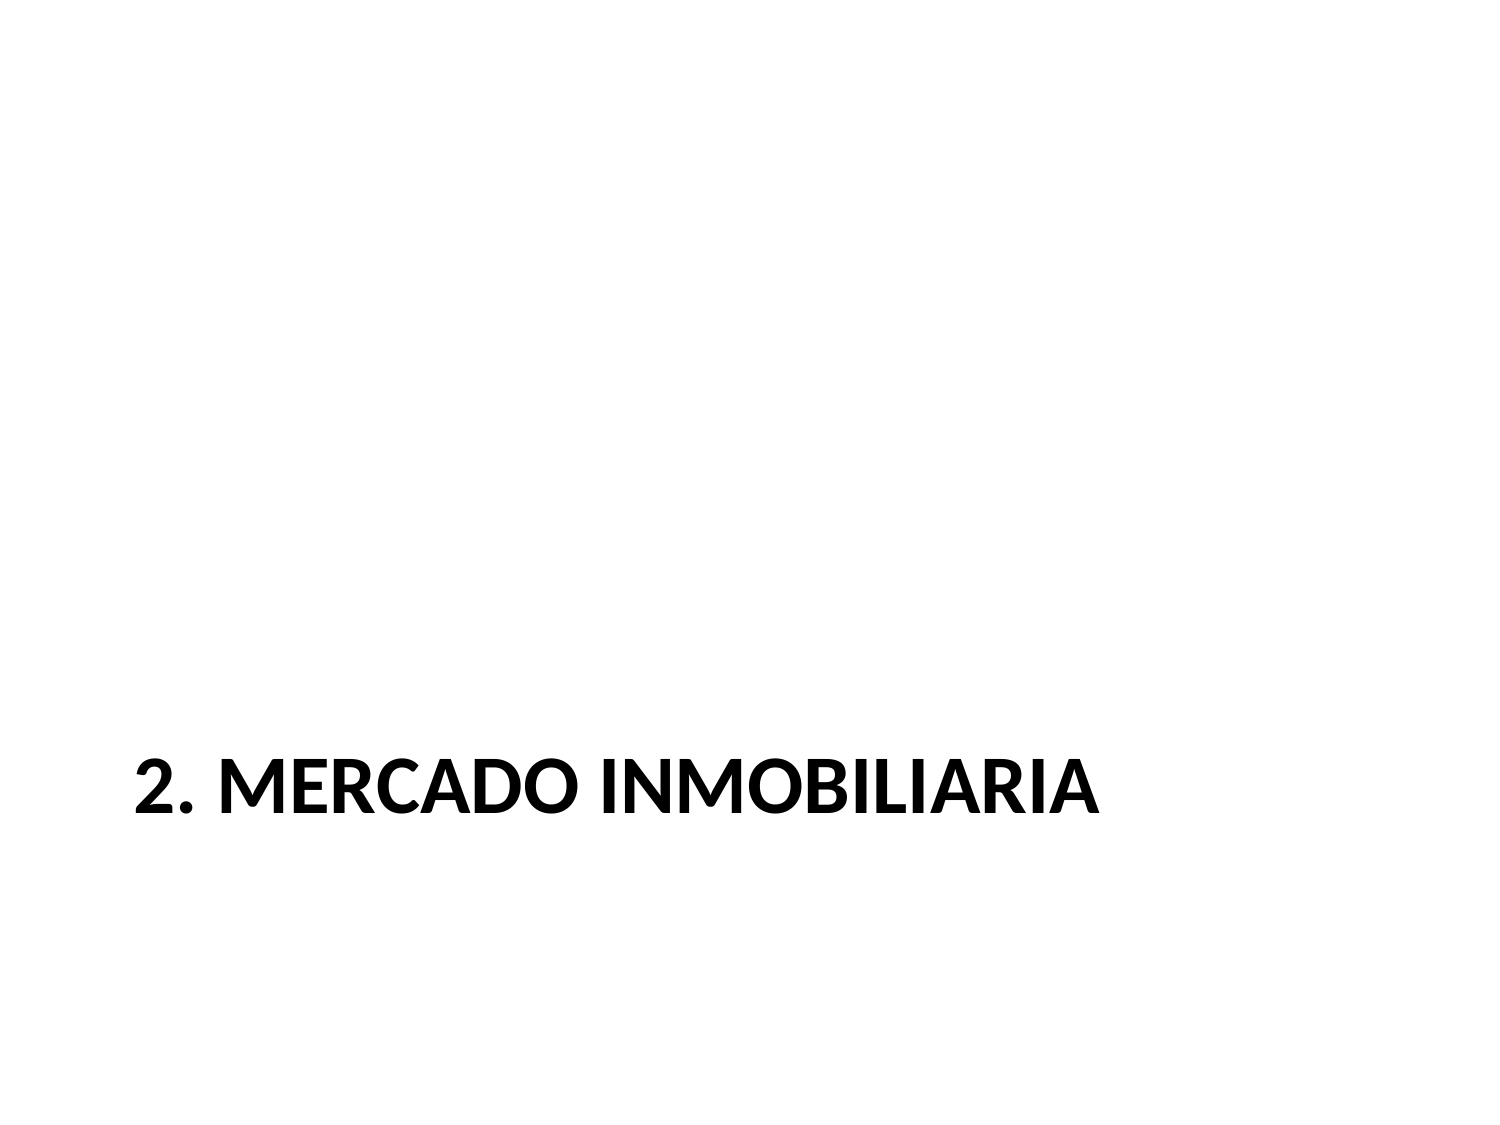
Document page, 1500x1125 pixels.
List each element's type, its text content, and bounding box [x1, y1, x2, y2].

title 2. Mercado Inmobiliaria [118, 722, 1394, 947]
